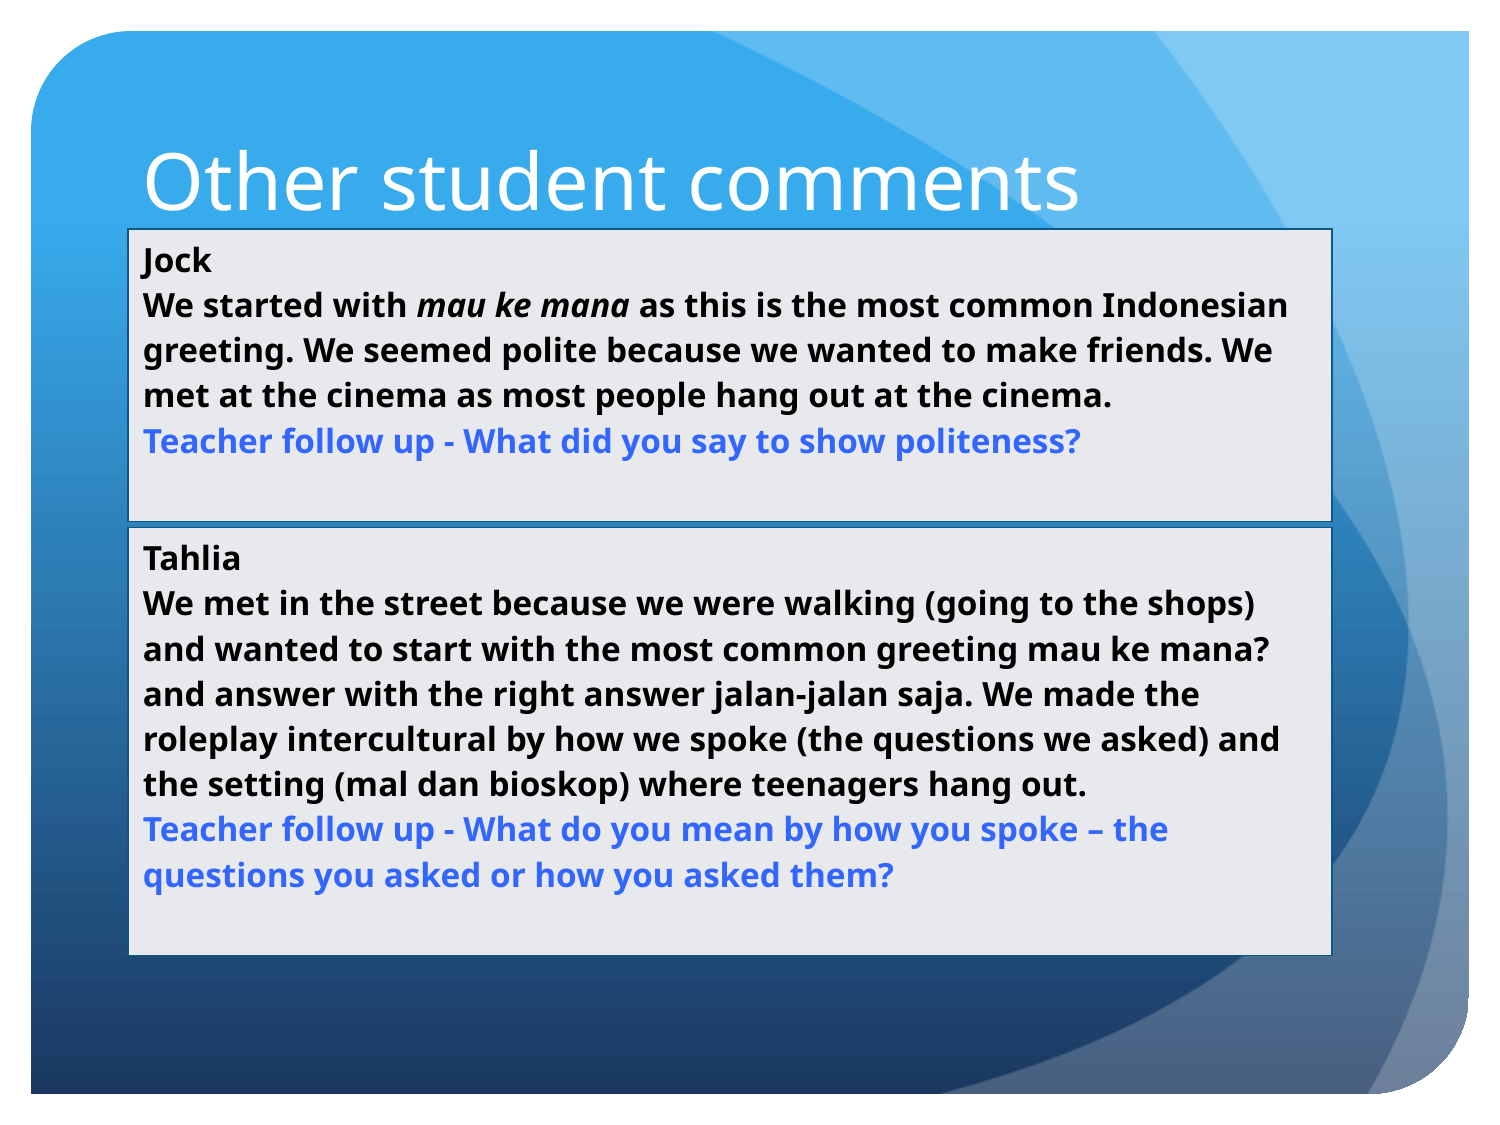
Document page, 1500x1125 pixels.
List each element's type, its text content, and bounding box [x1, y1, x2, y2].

picture [24, 30, 1473, 1094]
title Other student comments [127, 62, 1372, 234]
table_header Jock We started with mau ke mana as this is the most common Indonesian greeting. We seemed polite because we wanted to make friends. We met at the cinema as most people hang out at the cinema. Teacher follow up - What did you say to show politeness? [129, 230, 1331, 521]
table_header Tahlia We met in the street because we were walking (going to the shops) and wanted to start with the most common greeting mau ke mana? and answer with the right answer jalan-jalan saja. We made the roleplay intercultural by how we spoke (the questions we asked) and the setting (mal dan bioskop) where teenagers hang out. Teacher follow up - What do you mean by how you spoke – the questions you asked or how you asked them? [129, 528, 1331, 955]
